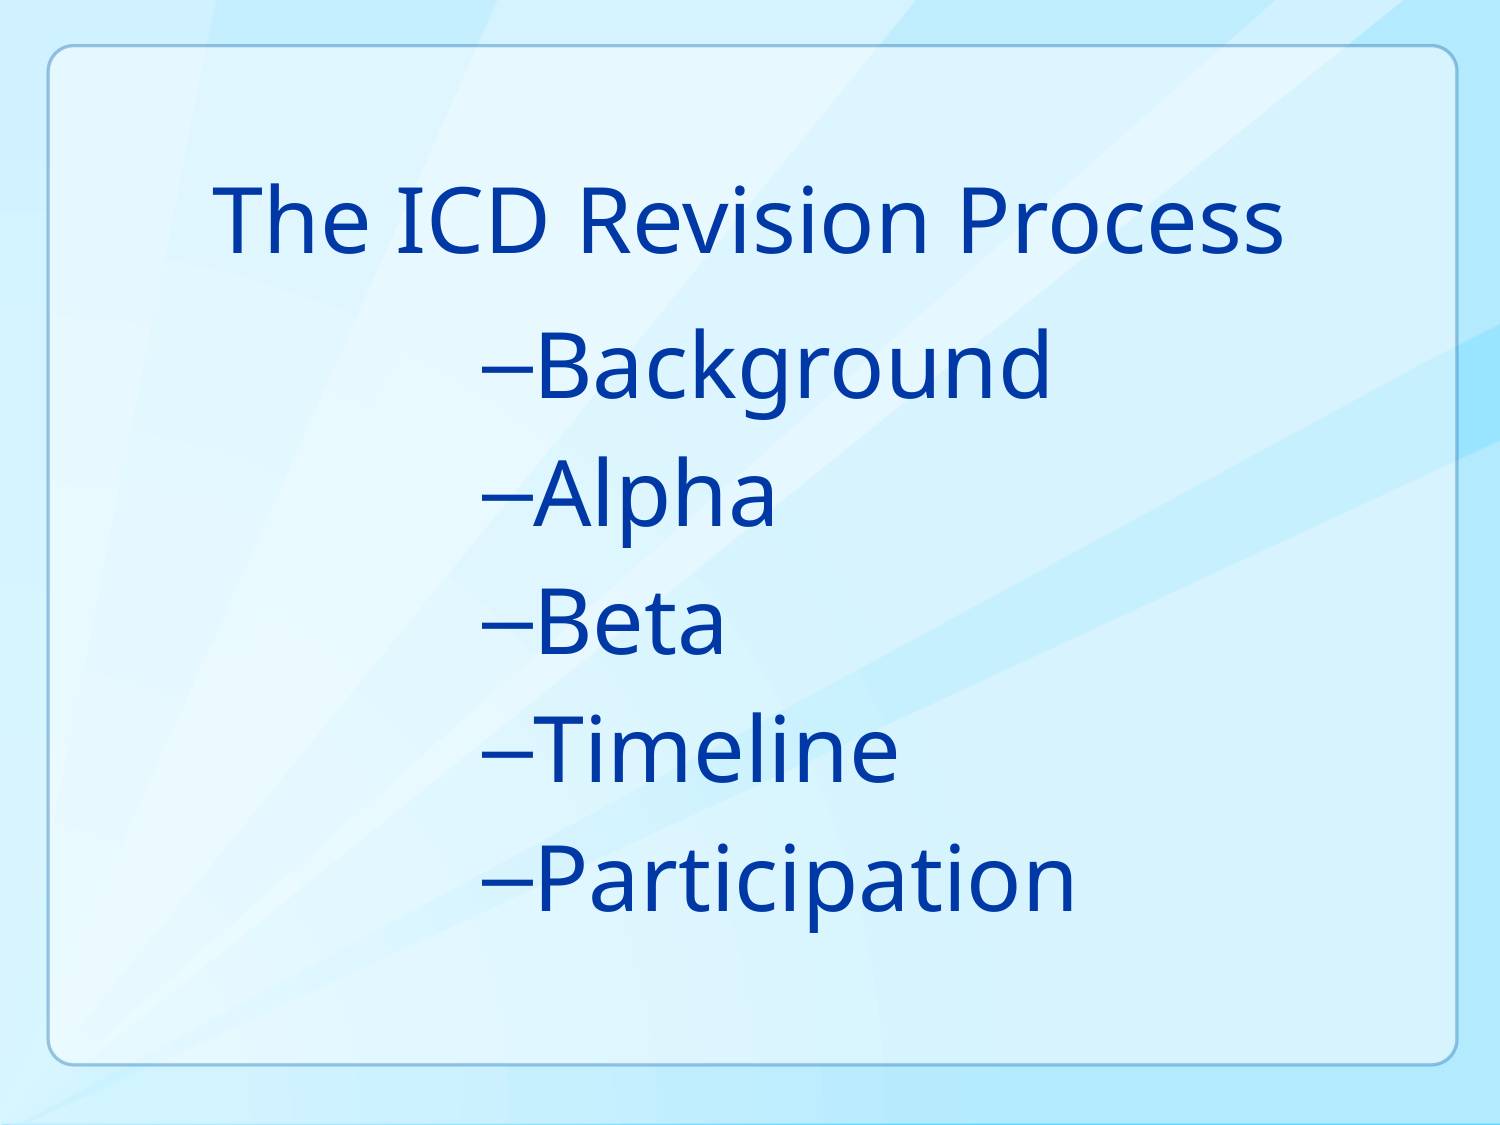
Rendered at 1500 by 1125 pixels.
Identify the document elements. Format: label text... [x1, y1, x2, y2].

picture [0, 0, 1500, 1125]
list Background Alpha Beta Timeline Participation [392, 299, 1433, 984]
title The ICD Revision Process [75, 45, 1425, 233]
